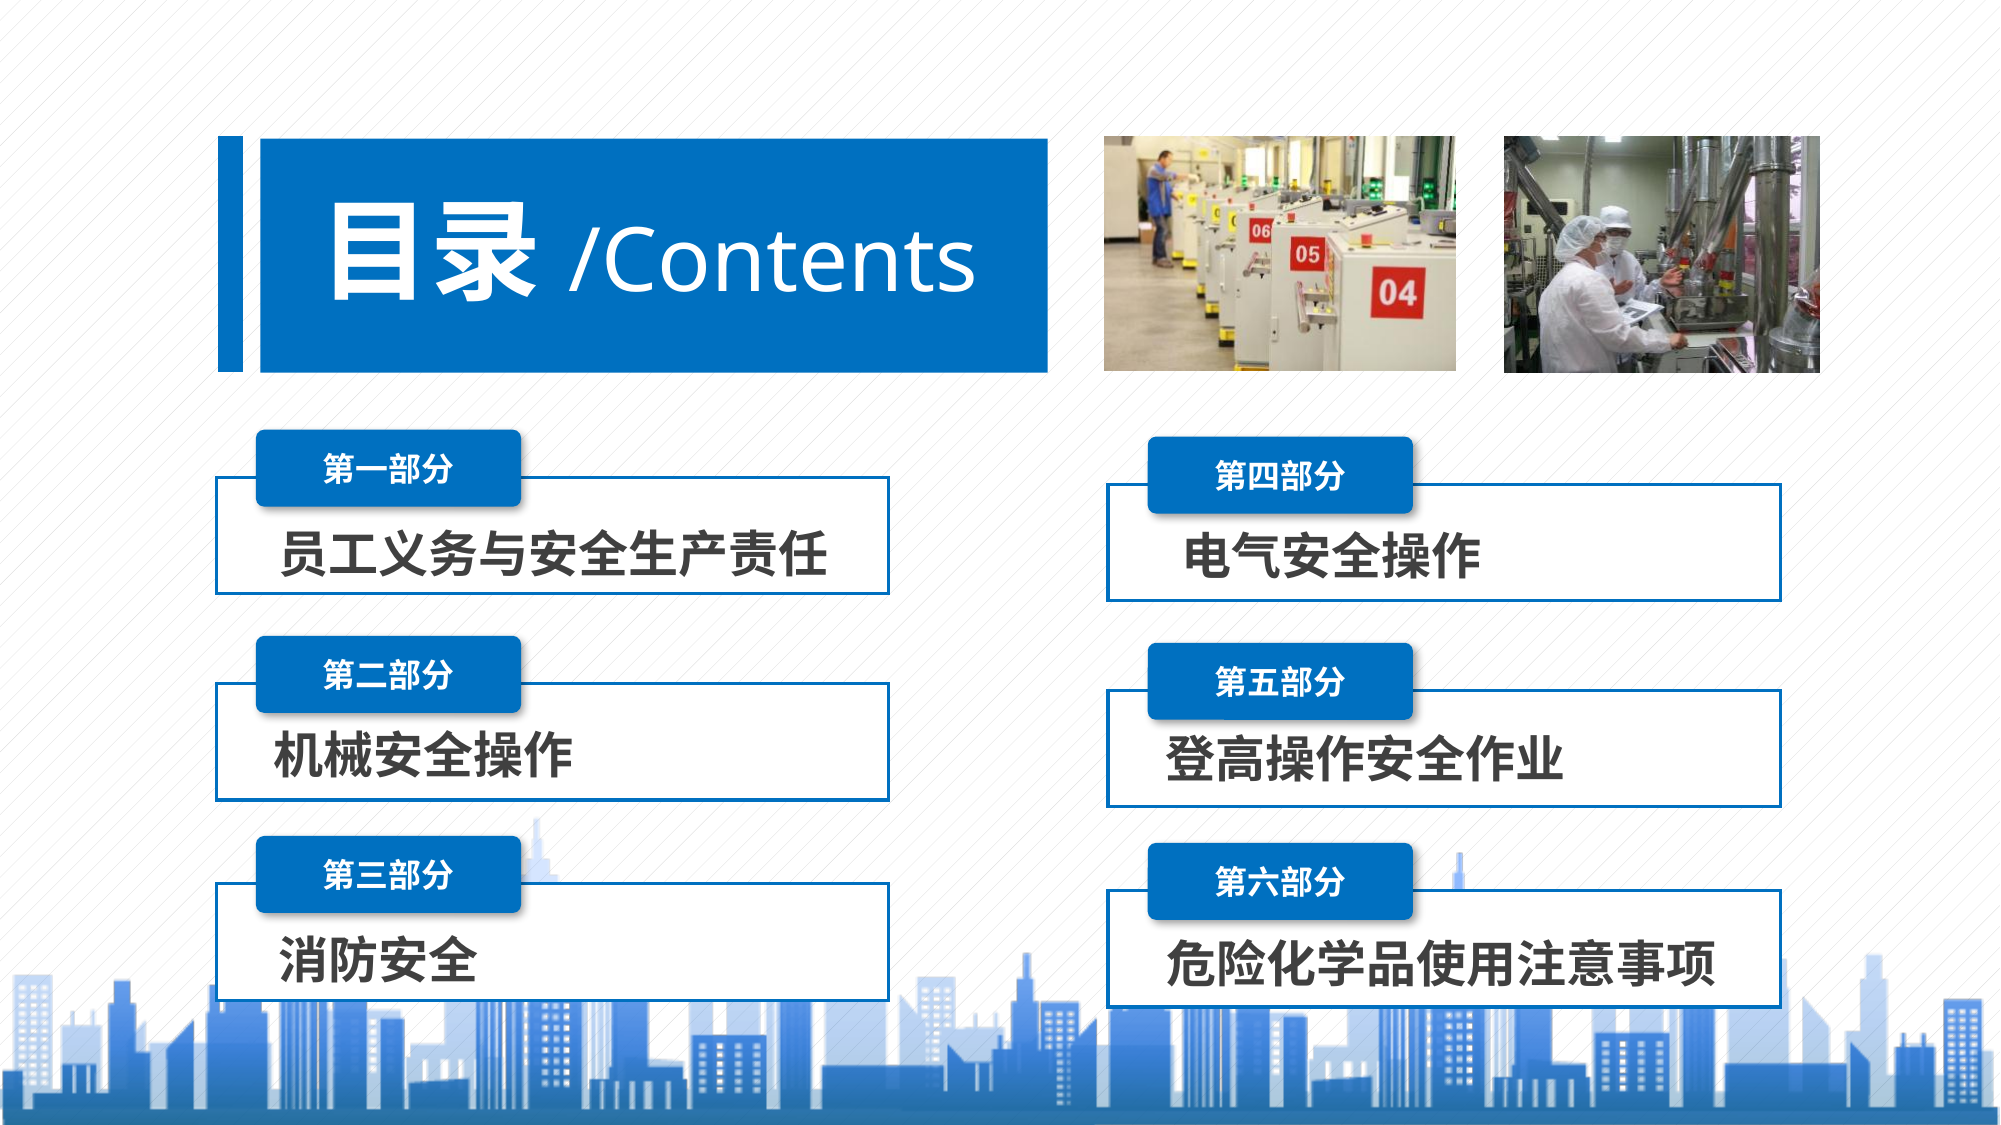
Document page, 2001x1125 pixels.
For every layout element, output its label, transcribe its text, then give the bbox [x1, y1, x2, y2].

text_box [216, 430, 889, 594]
picture [1504, 136, 1820, 373]
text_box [216, 836, 889, 1001]
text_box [1108, 843, 1781, 1008]
picture [1104, 136, 1456, 371]
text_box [216, 636, 889, 801]
text_box [218, 136, 243, 372]
text_box [259, 138, 1049, 374]
text_box 目录/Contents [305, 172, 999, 321]
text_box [1108, 437, 1781, 601]
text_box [1108, 643, 1781, 807]
picture [0, 782, 2000, 1125]
